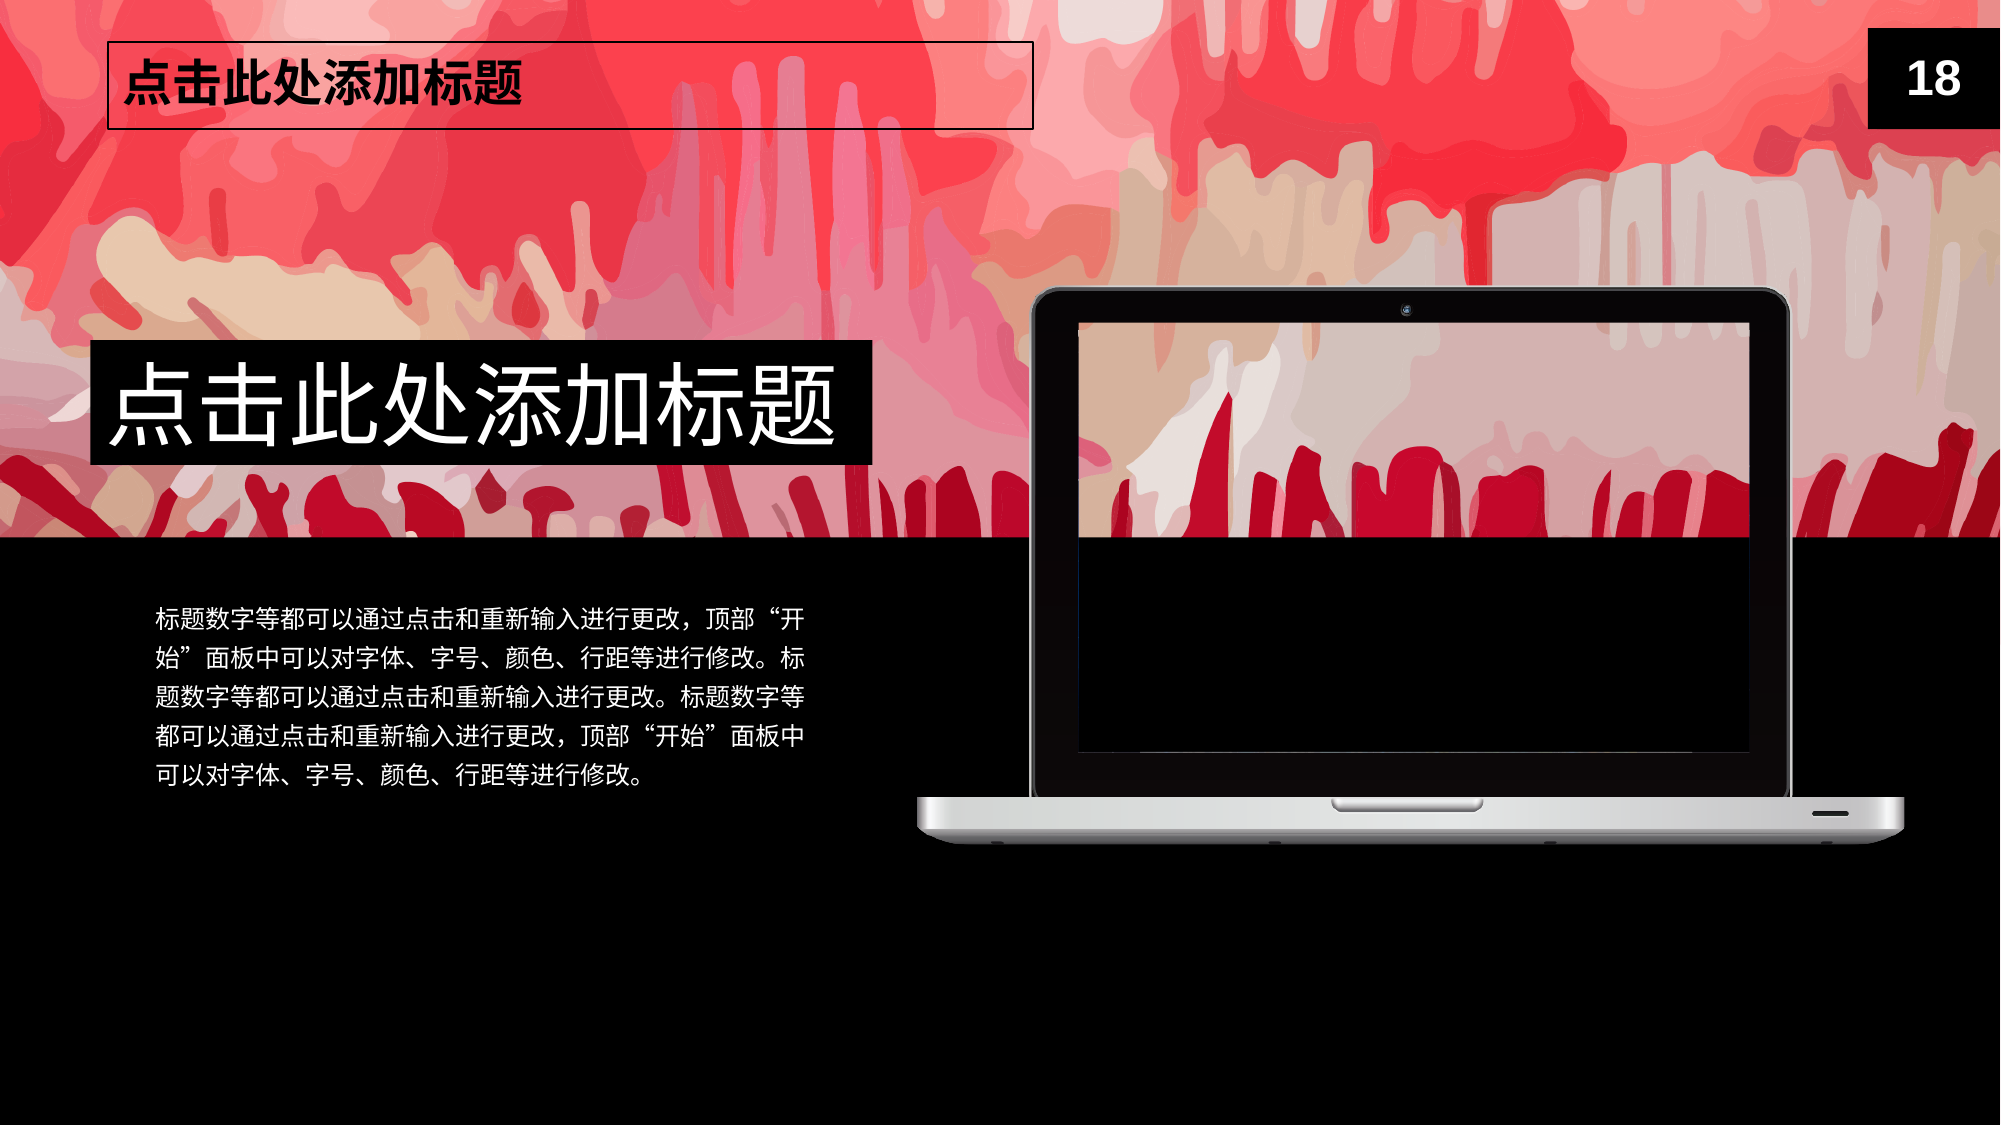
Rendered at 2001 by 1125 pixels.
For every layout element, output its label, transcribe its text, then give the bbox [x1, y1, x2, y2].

text_box 标题数字等都可以通过点击和重新输入进行更改，顶部“开始”面板中可以对字体、字号、颜色、行距等进行修改。标题数字等都可以通过点击和重新输入进行更改。标题数字等都可以通过点击和重新输入进行更改，顶部“开始”面板中可以对字体、字号、颜色、行距等进行修改。 [141, 587, 822, 797]
list 18 [1867, 28, 2000, 130]
text_box 点击此处添加标题 [90, 340, 873, 465]
picture [0, 0, 2001, 1125]
list 点击此处添加标题 [107, 41, 1034, 130]
